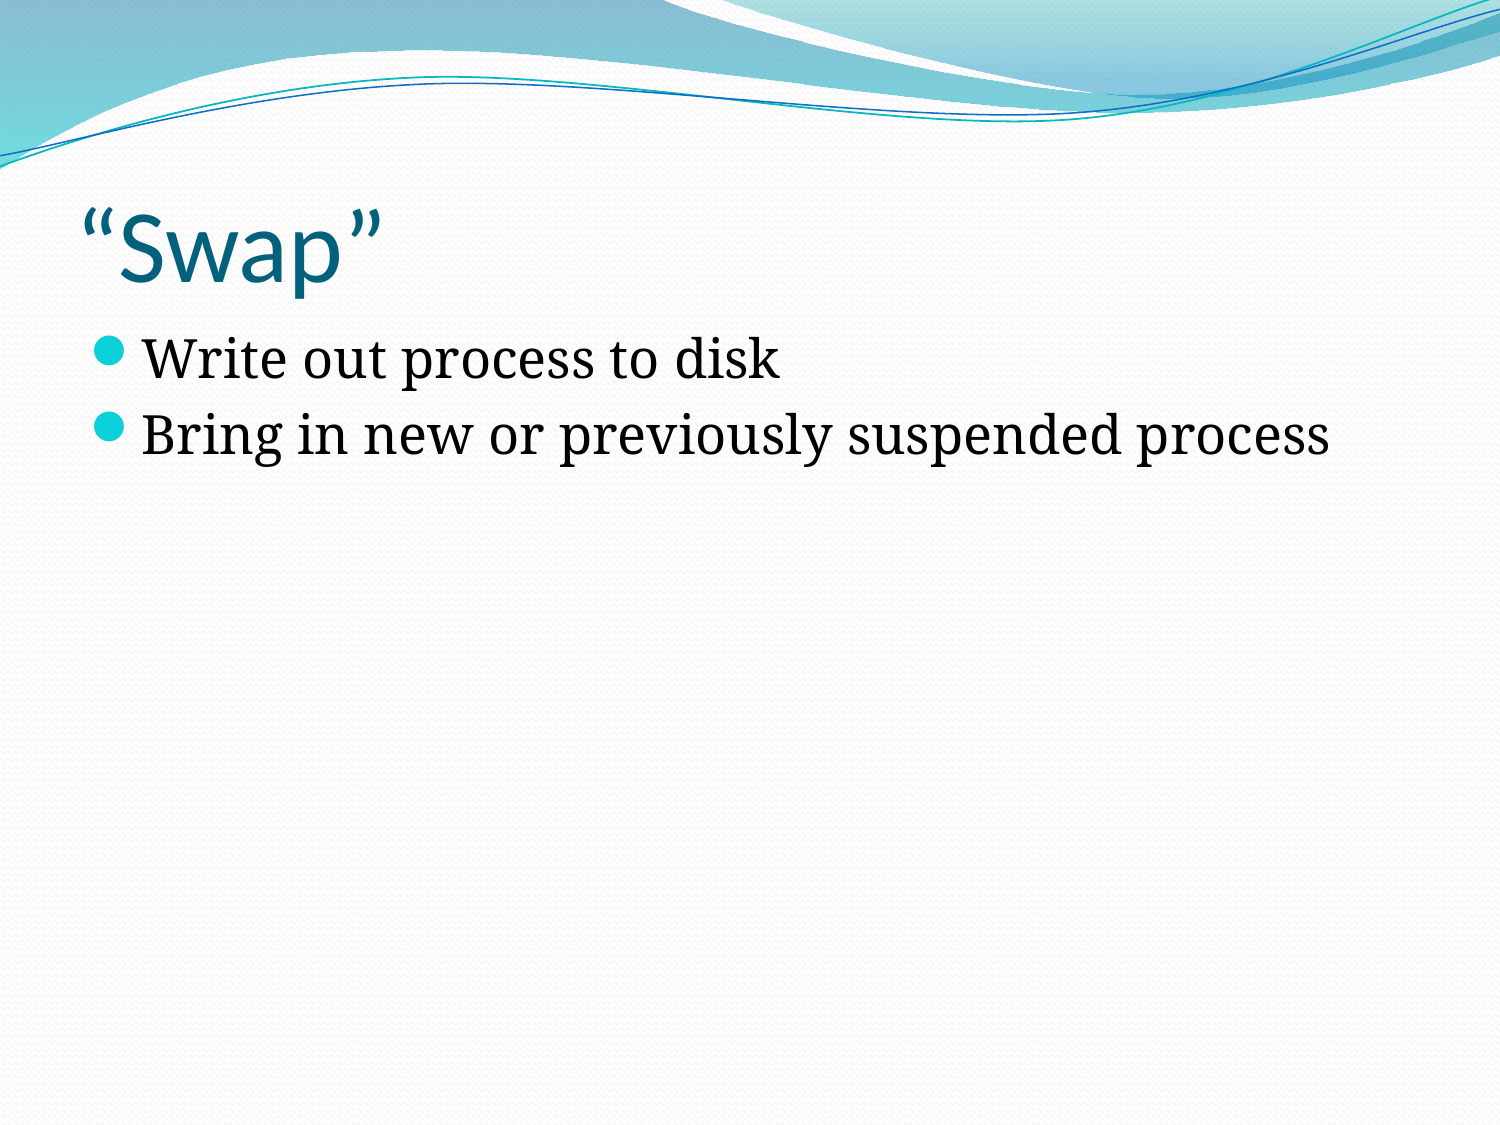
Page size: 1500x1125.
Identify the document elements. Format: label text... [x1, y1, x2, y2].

title “Swap” [75, 115, 1425, 303]
list Write out process to disk Bring in new or previously suspended process [75, 317, 1425, 1038]
